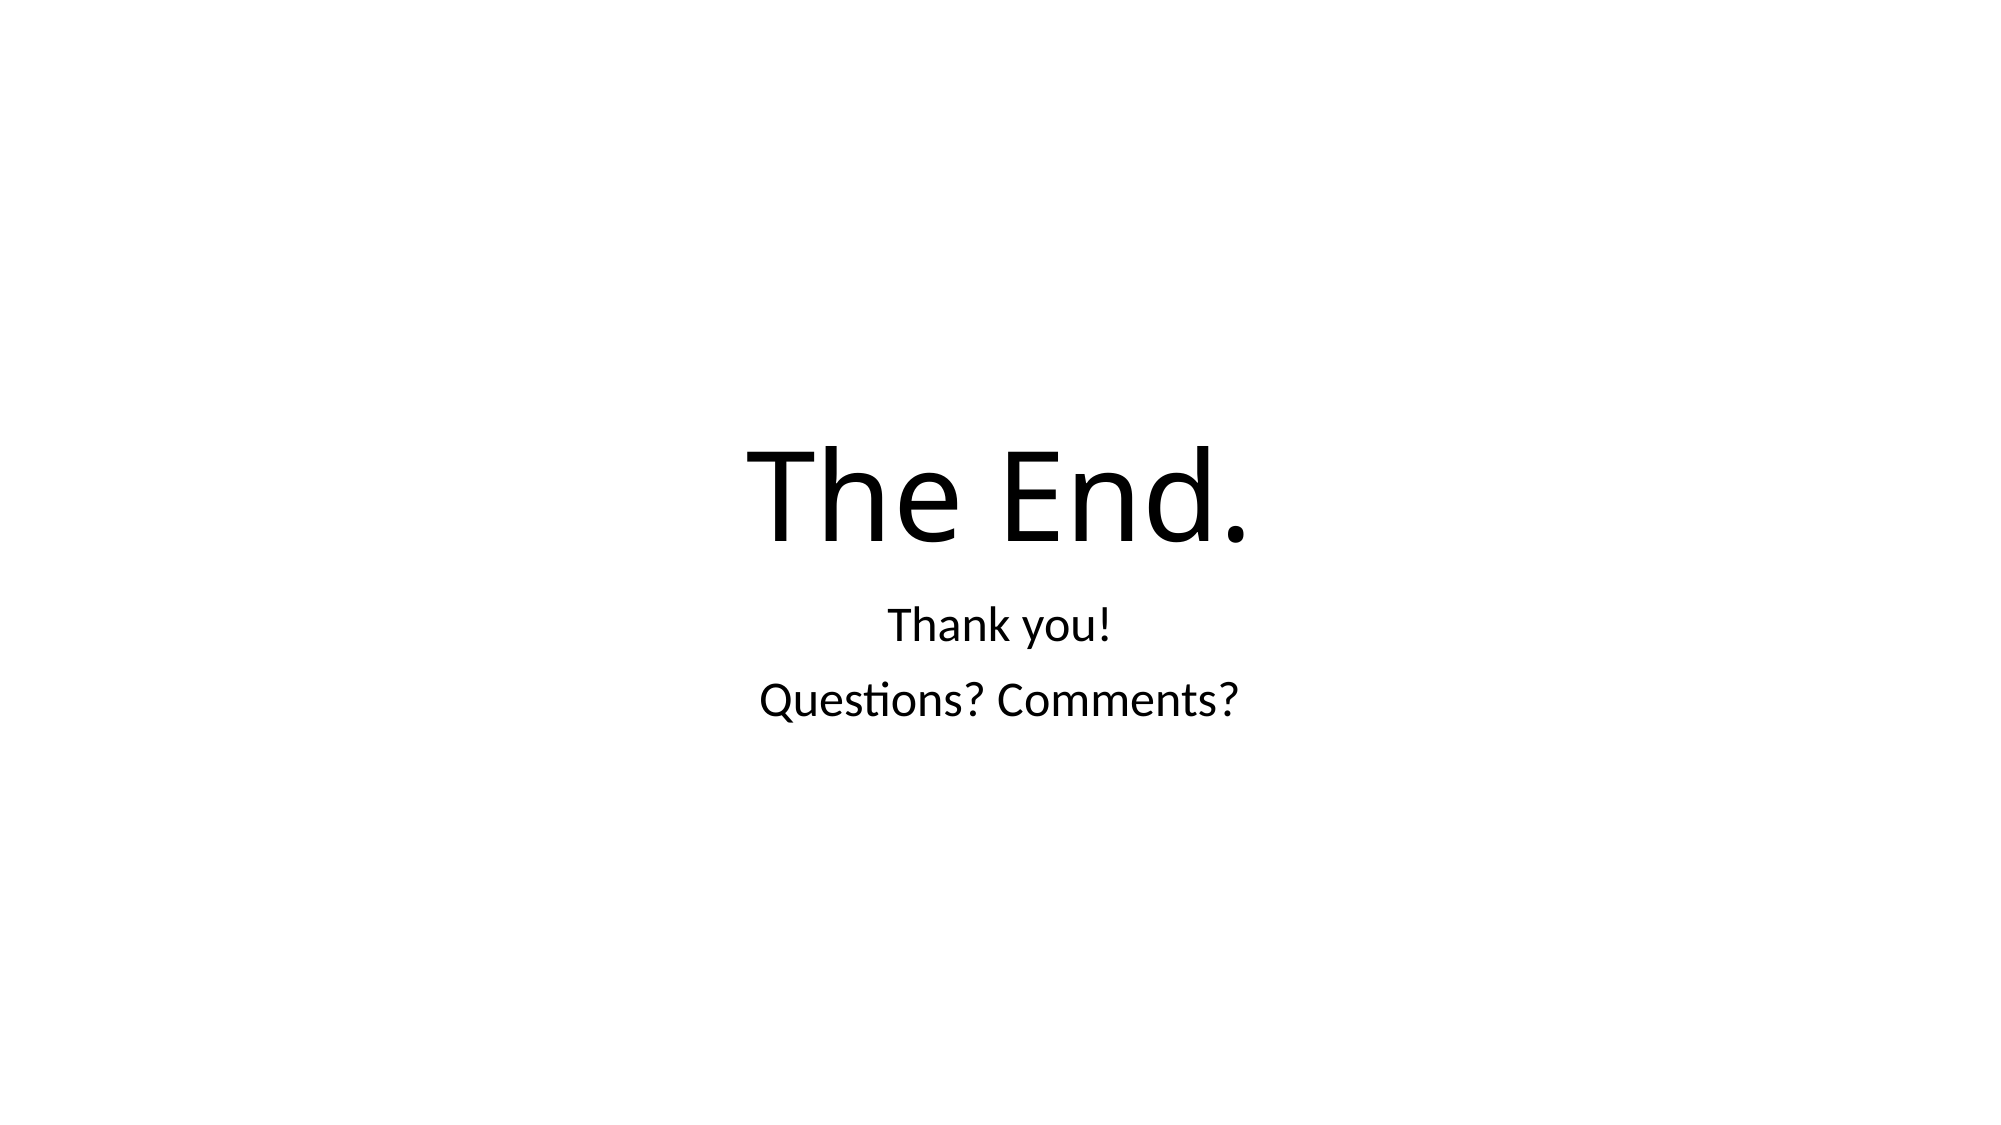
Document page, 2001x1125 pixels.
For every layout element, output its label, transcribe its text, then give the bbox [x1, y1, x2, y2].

title The End. [249, 184, 1750, 576]
subtitle Thank you! Questions? Comments? [249, 590, 1750, 863]
